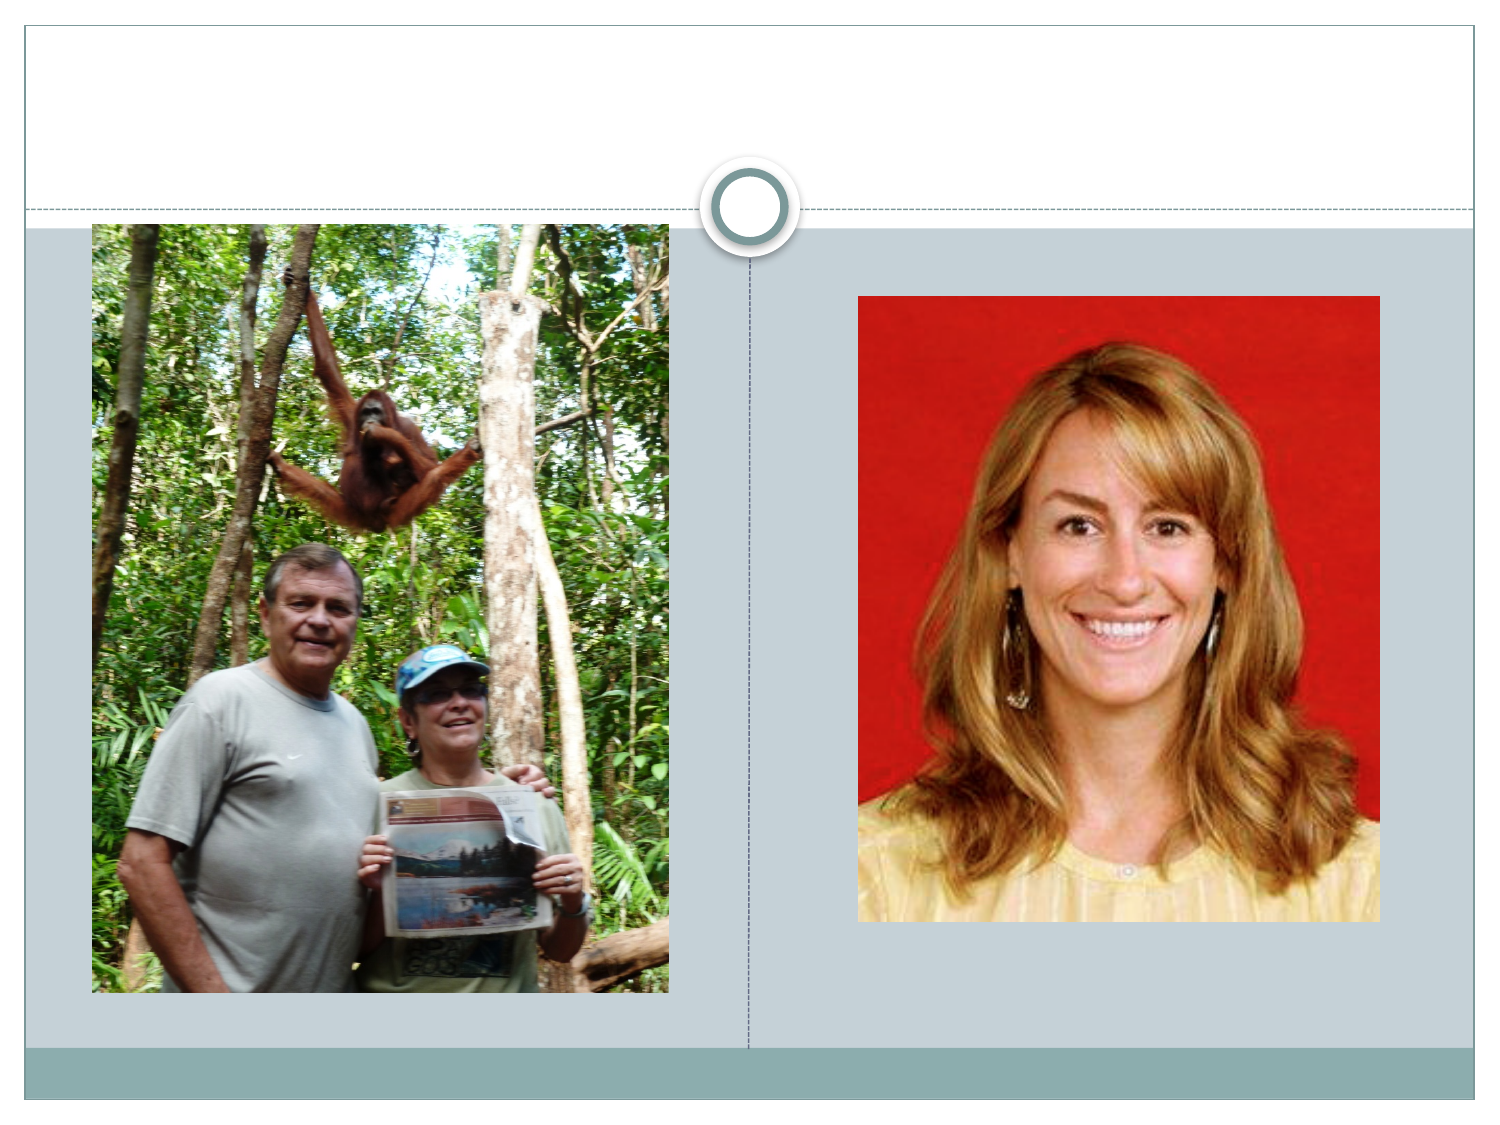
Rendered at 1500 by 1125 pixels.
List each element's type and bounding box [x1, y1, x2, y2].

list [858, 296, 1380, 922]
list [92, 224, 669, 994]
